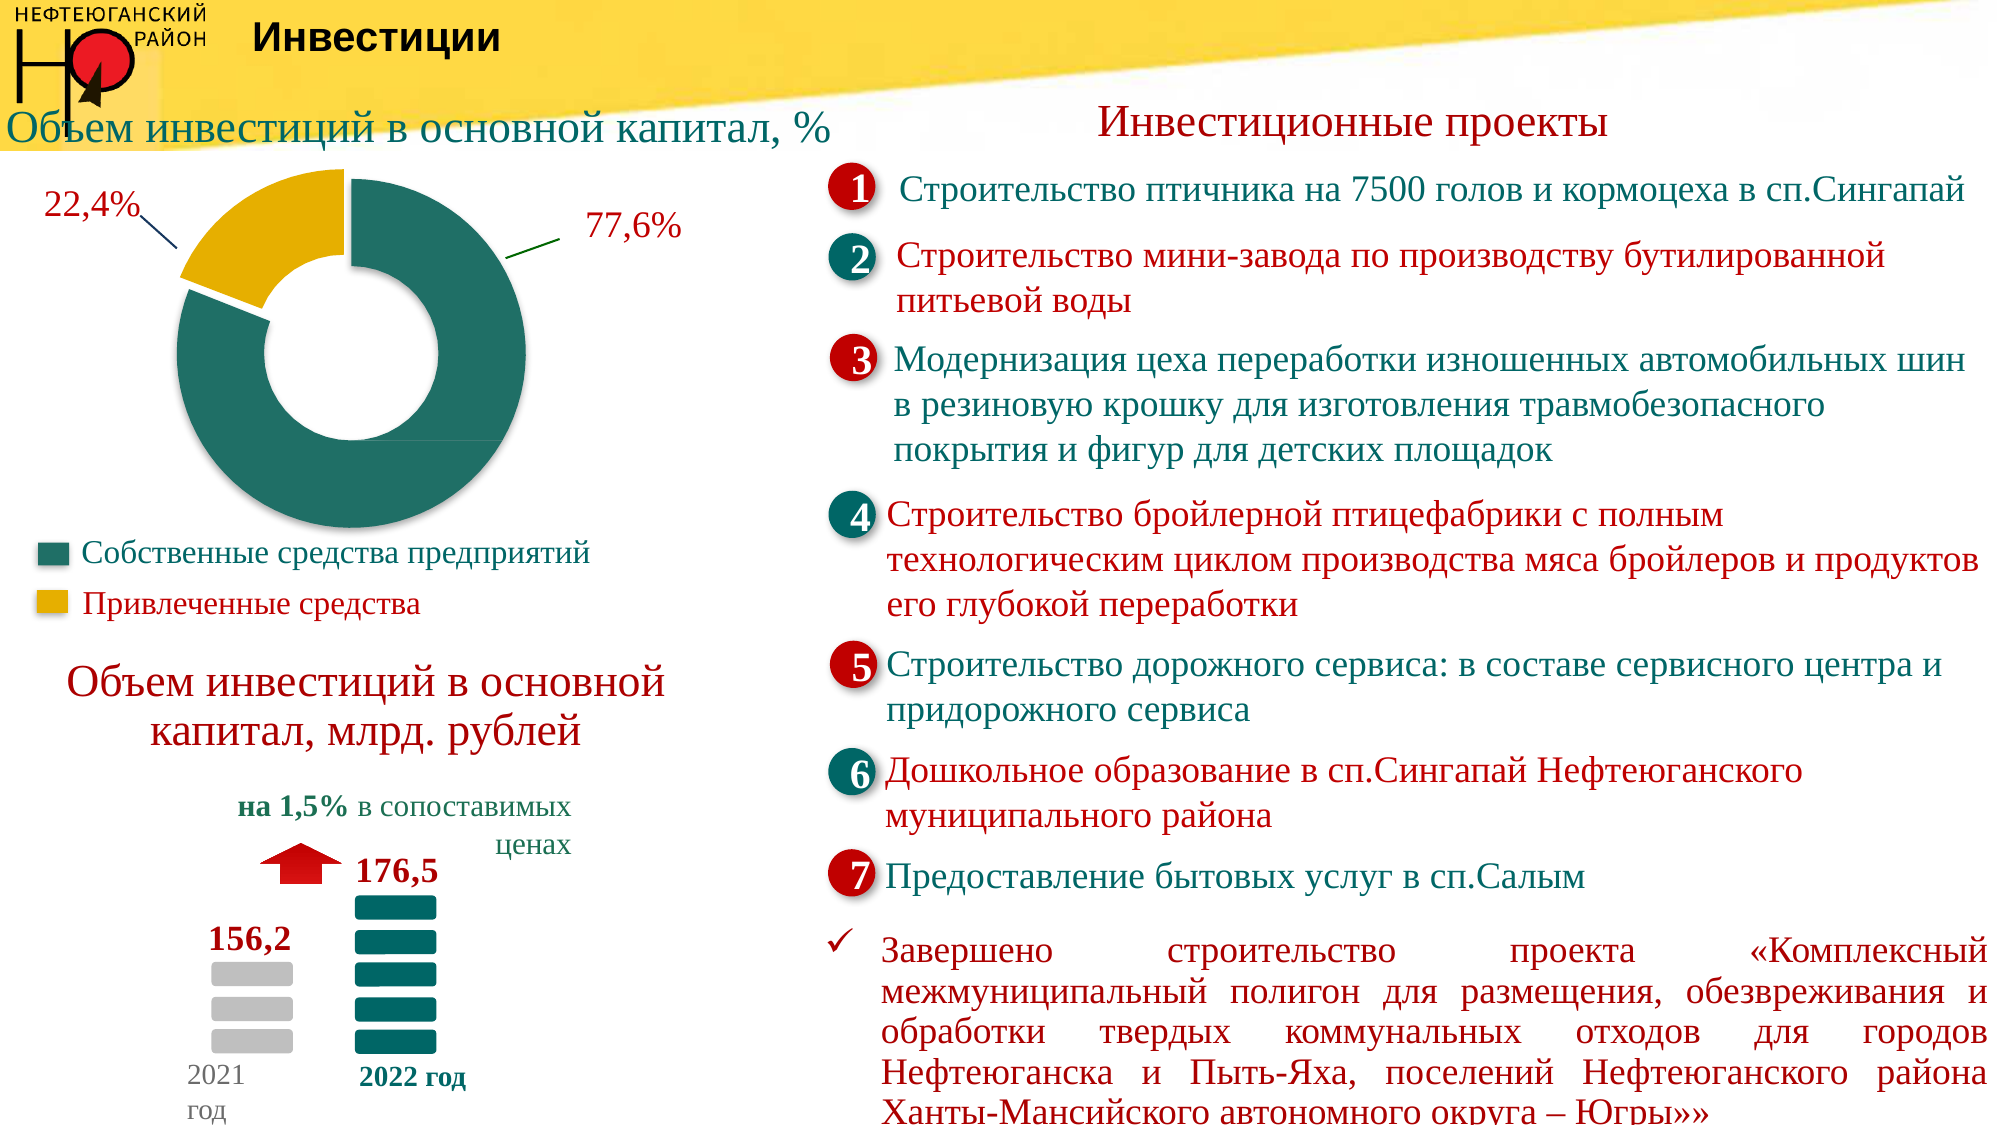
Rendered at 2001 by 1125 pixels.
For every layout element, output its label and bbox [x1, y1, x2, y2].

text_box [884, 156, 2000, 216]
text_box [169, 797, 587, 1094]
text_box [809, 923, 2000, 1125]
text_box [0, 152, 878, 212]
text_box [505, 238, 560, 259]
text_box [826, 231, 878, 283]
text_box [826, 481, 1996, 842]
text_box [179, 169, 344, 309]
text_box [21, 177, 178, 249]
text_box [0, 648, 741, 763]
text_box [562, 197, 706, 245]
text_box [36, 178, 741, 629]
picture [0, 0, 2000, 152]
text_box [825, 843, 1998, 904]
text_box [827, 222, 1997, 477]
